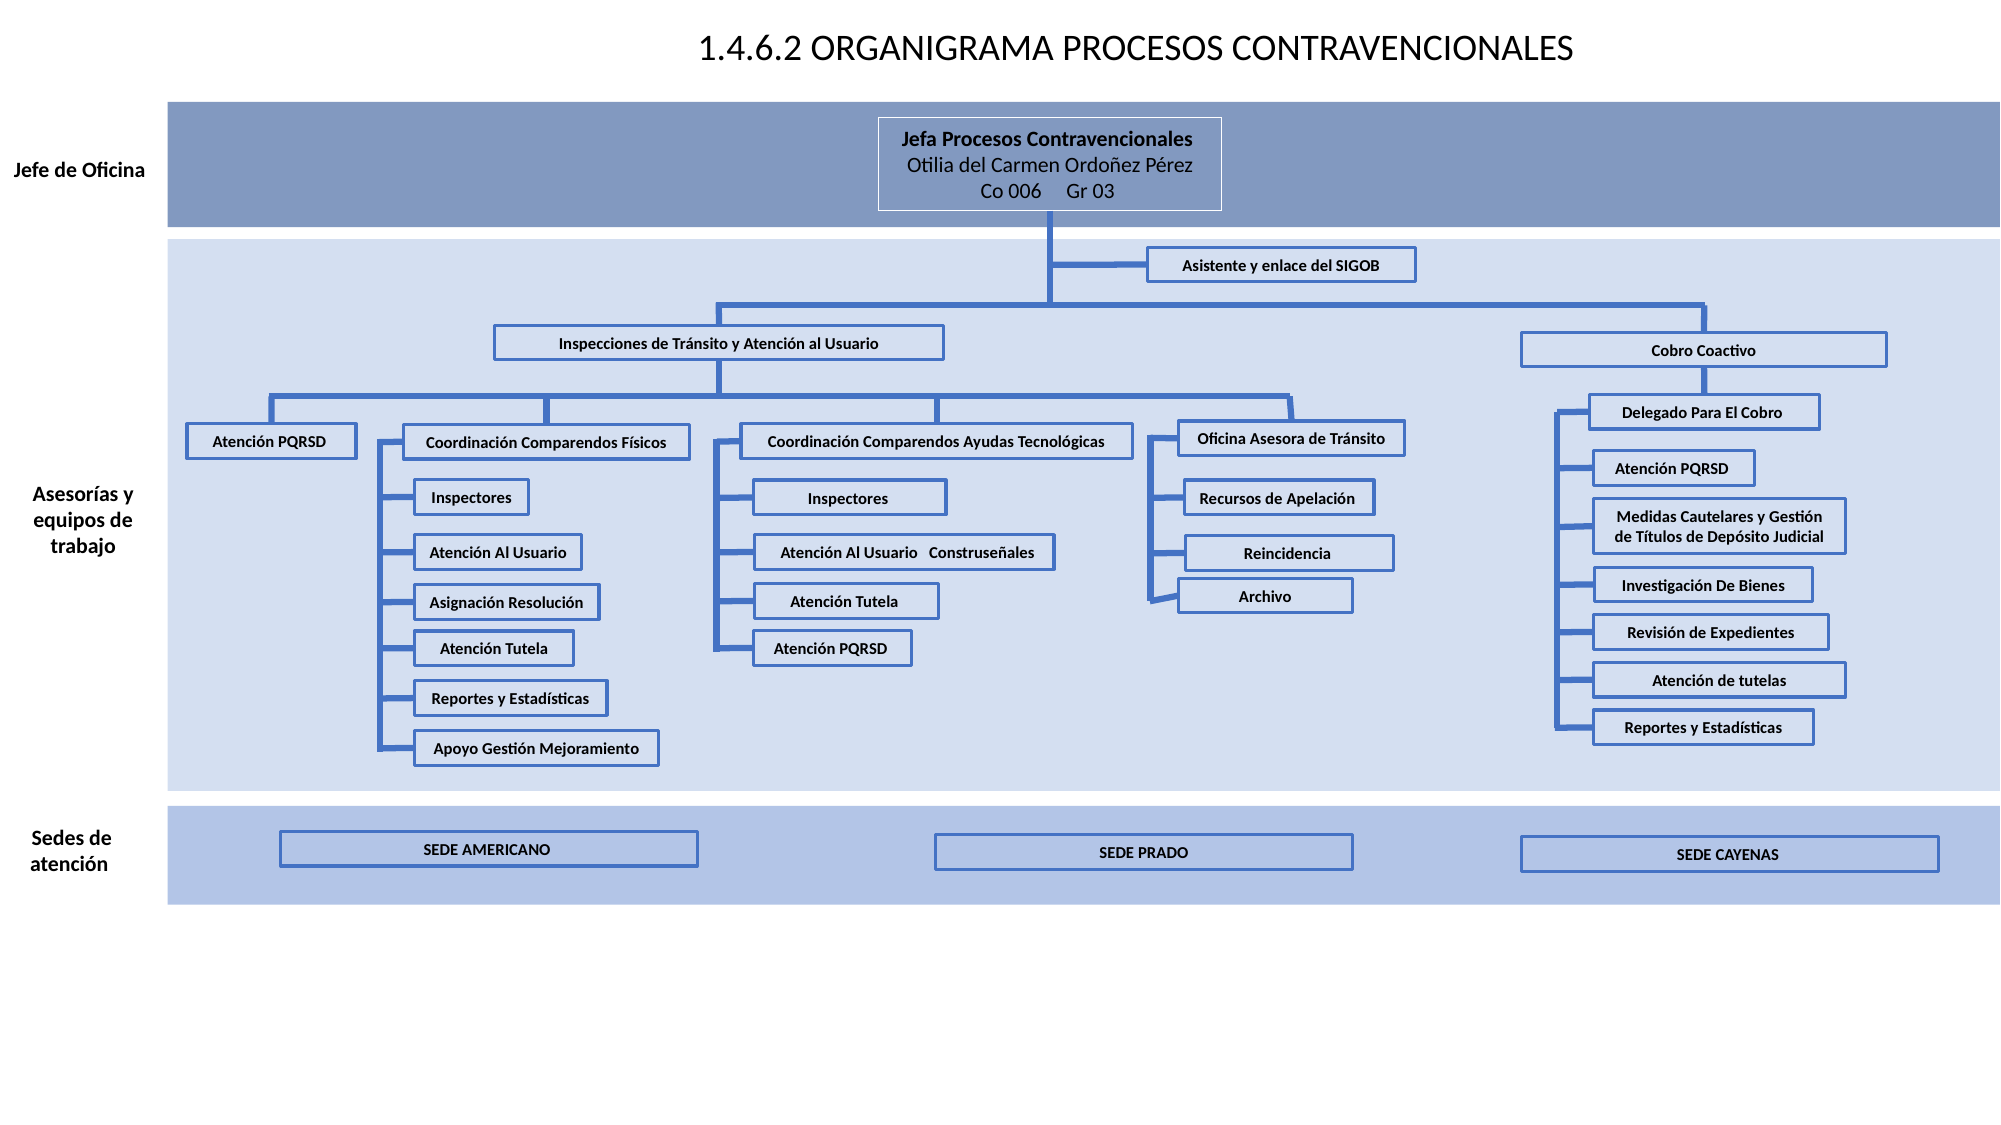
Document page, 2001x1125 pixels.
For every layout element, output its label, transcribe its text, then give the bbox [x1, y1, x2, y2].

text_box Atención PQRSD [1593, 450, 1755, 486]
text_box Asistente y enlace del SIGOB [1147, 247, 1416, 282]
text_box Apoyo Gestión Mejoramiento [414, 730, 659, 766]
text_box Reincidencia [1185, 535, 1394, 571]
text_box [167, 805, 2000, 906]
text_box Reportes y Estadísticas [1593, 710, 1814, 745]
text_box SEDE AMERICANO [280, 831, 698, 866]
text_box Atención PQRSD [186, 423, 357, 459]
text_box Revisión de Expedientes [1593, 614, 1829, 650]
text_box Inspectores [753, 480, 947, 515]
text_box Inspecciones de Tránsito y Atención al Usuario [494, 325, 944, 360]
text_box Atención Al Usuario Construseñales [754, 534, 1054, 570]
text_box Jefa Procesos Contravencionales Otilia del Carmen Ordoñez Pérez Co 006 Gr 03 [878, 117, 1222, 211]
text_box Archivo [1178, 578, 1353, 613]
text_box Recursos de Apelación [1184, 480, 1375, 515]
text_box [167, 238, 2000, 792]
text_box Medidas Cautelares y Gestión de Títulos de Depósito Judicial [1593, 498, 1846, 554]
text_box Cobro Coactivo [1521, 332, 1887, 367]
text_box Investigación De Bienes [1594, 567, 1813, 602]
text_box Sedes de atención [0, 816, 145, 884]
text_box SEDE CAYENAS [1521, 836, 1939, 872]
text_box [1149, 595, 1179, 602]
text_box Jefe de Oficina [0, 147, 168, 189]
text_box Asesorías y equipos de trabajo [10, 472, 157, 566]
text_box Atención Al Usuario [414, 534, 582, 570]
text_box Atención Tutela [414, 630, 574, 666]
text_box Atención PQRSD [753, 630, 912, 666]
text_box Coordinación Comparendos Físicos [403, 424, 690, 460]
text_box Reportes y Estadísticas [414, 680, 607, 716]
text_box Oficina Asesora de Tránsito [1178, 421, 1405, 456]
text_box Atención de tutelas [1593, 662, 1846, 697]
text_box 1.4.6.2 ORGANIGRAMA PROCESOS CONTRAVENCIONALES [683, 15, 1599, 76]
text_box Coordinación Comparendos Ayudas Tecnológicas [741, 423, 1133, 459]
text_box Atención Tutela [754, 583, 939, 619]
text_box Delegado Para El Cobro [1589, 394, 1820, 430]
text_box SEDE PRADO [935, 834, 1353, 870]
text_box Asignación Resolución [414, 584, 600, 620]
text_box [167, 101, 2000, 228]
text_box Inspectores [414, 479, 529, 515]
